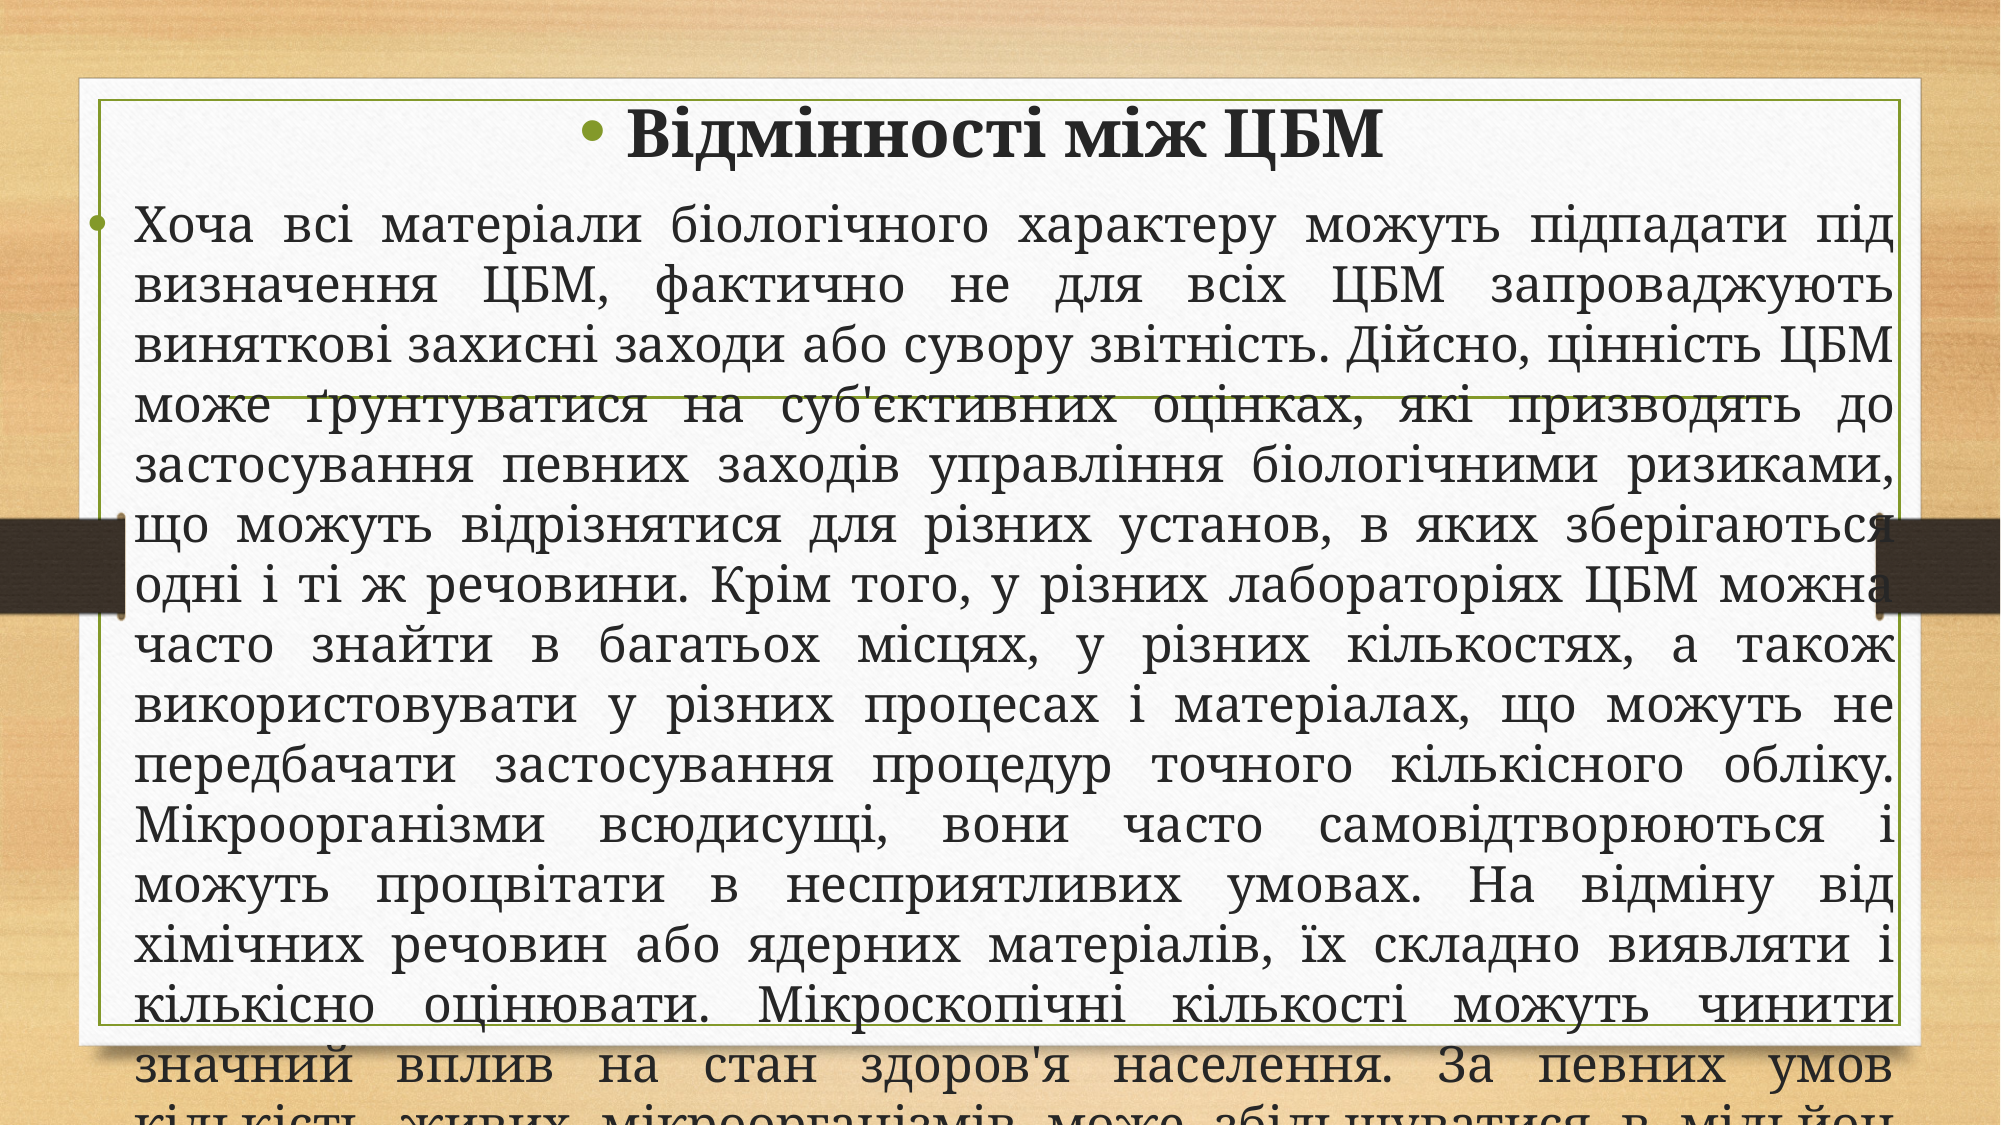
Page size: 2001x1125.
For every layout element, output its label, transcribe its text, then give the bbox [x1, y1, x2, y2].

picture [0, 0, 2001, 1125]
list Відмінності між ЦБМ Хоча всі матеріали біологічного характеру можуть підпадати під визначення ЦБМ, фактично не для всіх ЦБМ запроваджують виняткові захисні заходи або сувору звітність. Дійсно, цінність ЦБМ може ґрунтуватися на суб'єктивних оцінках, які призводять до застосування певних заходів управління біологічними ризиками, що можуть відрізнятися для різних установ, в яких зберігаються одні і ті ж речовини. Крім того, у різних лабораторіях ЦБМ можна часто знайти в багатьох місцях, у різних кількостях, а також використовувати у різних процесах і матеріалах, що можуть не передбачати застосування процедур точного кількісного обліку. Мікроорганізми всюдисущі, вони часто самовідтворюються і можуть процвітати в несприятливих умовах. На відміну від хімічних речовин або ядерних матеріалів, їх складно виявляти і кількісно оцінювати. Мікроскопічні кількості можуть чинити значний вплив на стан здоров'я населення. За певних умов кількість живих мікроорганізмів може збільшуватися в мільйон разів протягом кількох годин. [72, 82, 1911, 1112]
